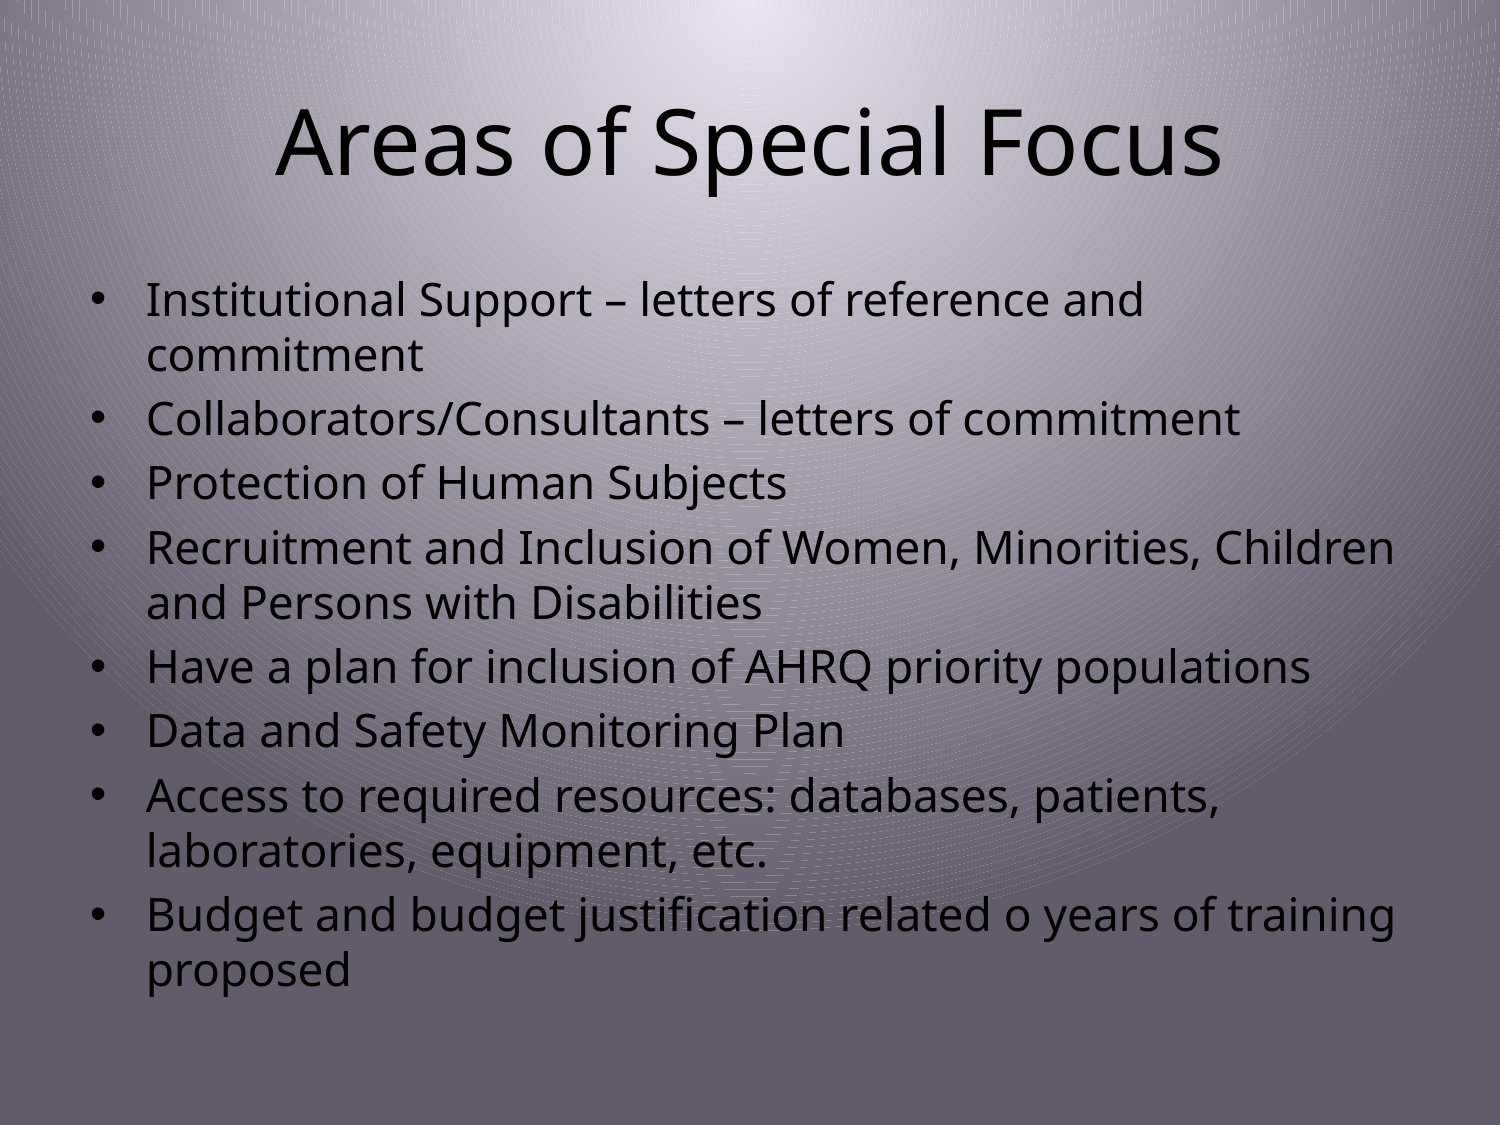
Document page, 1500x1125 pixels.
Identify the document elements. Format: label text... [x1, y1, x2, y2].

title Areas of Special Focus [75, 45, 1425, 233]
list Institutional Support – letters of reference and commitment Collaborators/Consultants – letters of commitment Protection of Human Subjects Recruitment and Inclusion of Women, Minorities, Children and Persons with Disabilities Have a plan for inclusion of AHRQ priority populations Data and Safety Monitoring Plan Access to required resources: databases, patients, laboratories, equipment, etc. Budget and budget justification related o years of training proposed [75, 262, 1425, 1005]
